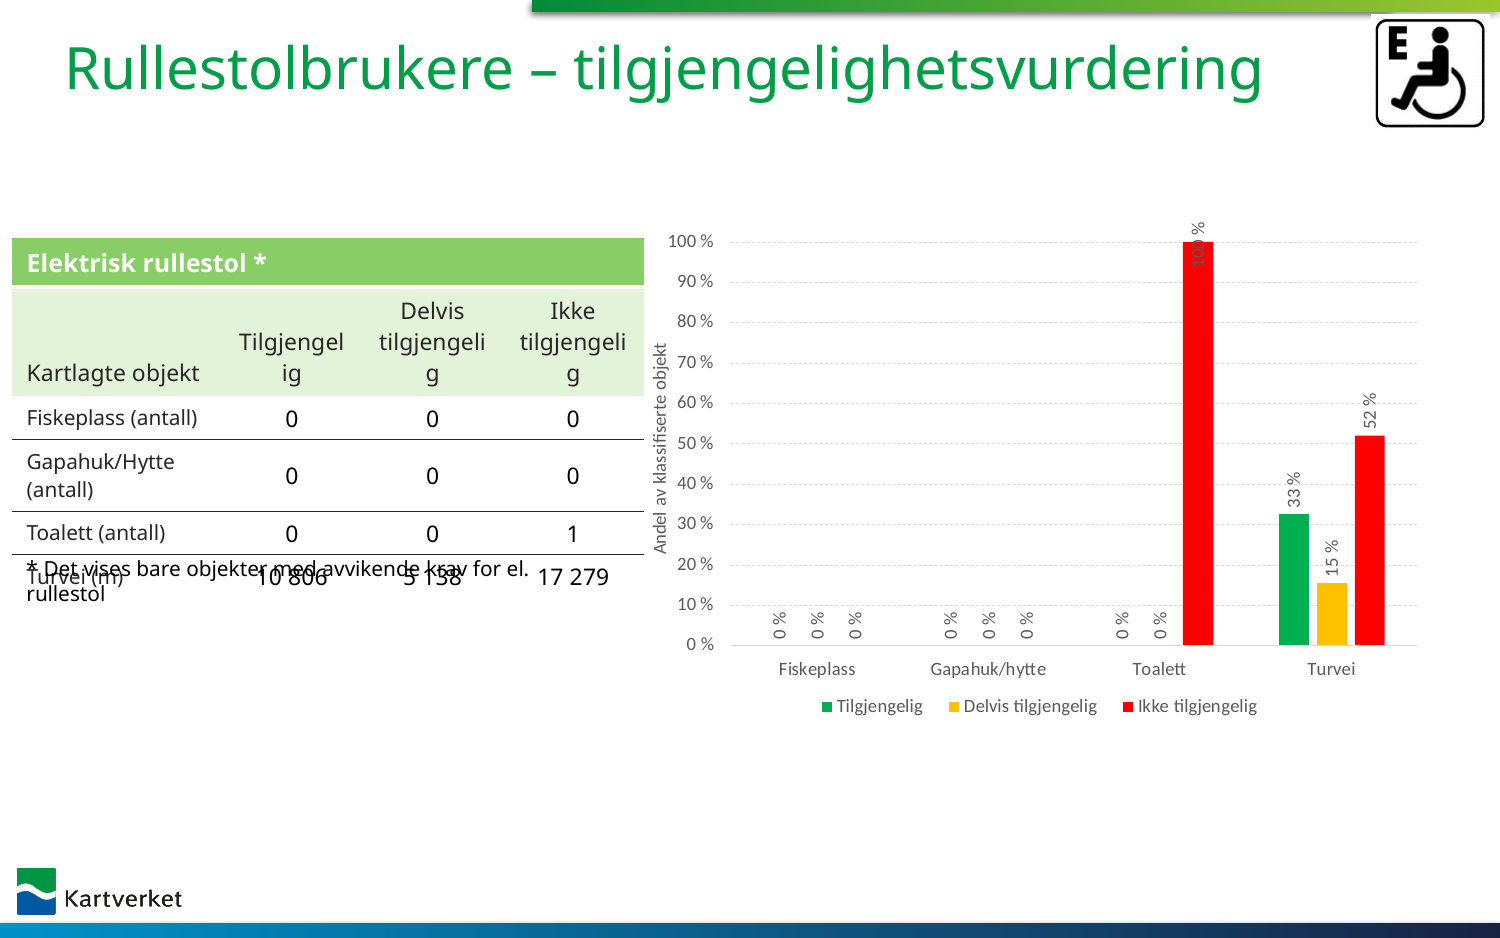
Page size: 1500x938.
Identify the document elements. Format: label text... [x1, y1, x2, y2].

table_cell 1 [503, 512, 638, 554]
table_cell 0 [362, 440, 503, 511]
table_cell Gapahuk/Hytte (antall) [12, 440, 222, 511]
table_cell 0 [362, 396, 503, 439]
table_cell Delvis tilgjengelig [362, 289, 503, 396]
table_cell 0 [222, 440, 362, 511]
table_cell Kartlagte objekt [12, 289, 222, 396]
table_cell Ikke tilgjengelig [503, 289, 638, 396]
text_box Rullestolbrukere – tilgjengelighetsvurdering [49, 12, 1372, 109]
table_cell 0 [222, 512, 362, 548]
table_cell 0 [222, 396, 362, 439]
table_cell 0 [503, 396, 638, 439]
text_box * Det vises bare objekter med avvikende krav for el. rullestol [11, 548, 597, 613]
table_cell Toalett (antall) [12, 512, 222, 548]
table_header Elektrisk rullestol * [12, 238, 638, 285]
picture [643, 218, 1428, 728]
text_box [1371, 13, 1491, 133]
table_cell 0 [362, 512, 503, 548]
table_cell 0 [503, 440, 638, 511]
table_cell Fiskeplass (antall) [12, 396, 222, 439]
table_cell Tilgjengelig [222, 289, 362, 396]
table_cell 17 279 [597, 555, 638, 598]
